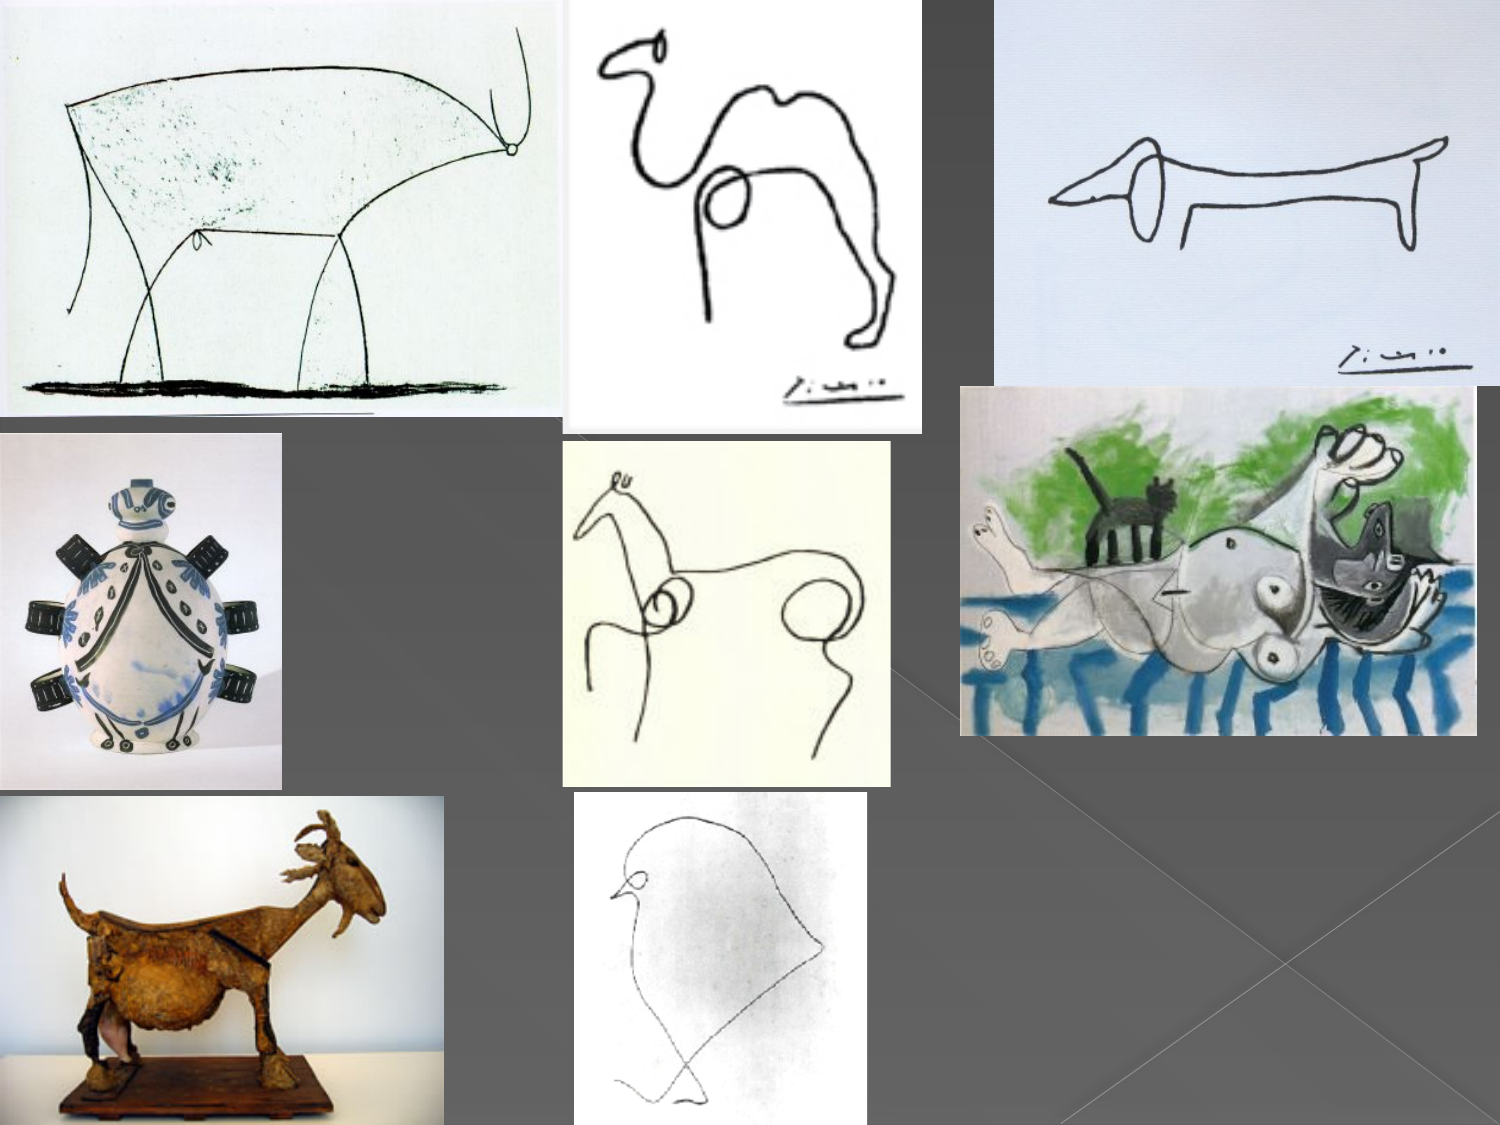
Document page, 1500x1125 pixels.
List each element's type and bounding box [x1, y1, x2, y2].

list [562, 0, 923, 434]
picture [573, 791, 868, 1125]
list [993, 0, 1500, 386]
picture [960, 386, 1477, 736]
picture [0, 433, 282, 791]
list [0, 796, 444, 1125]
list [0, 0, 552, 418]
picture [562, 441, 891, 788]
